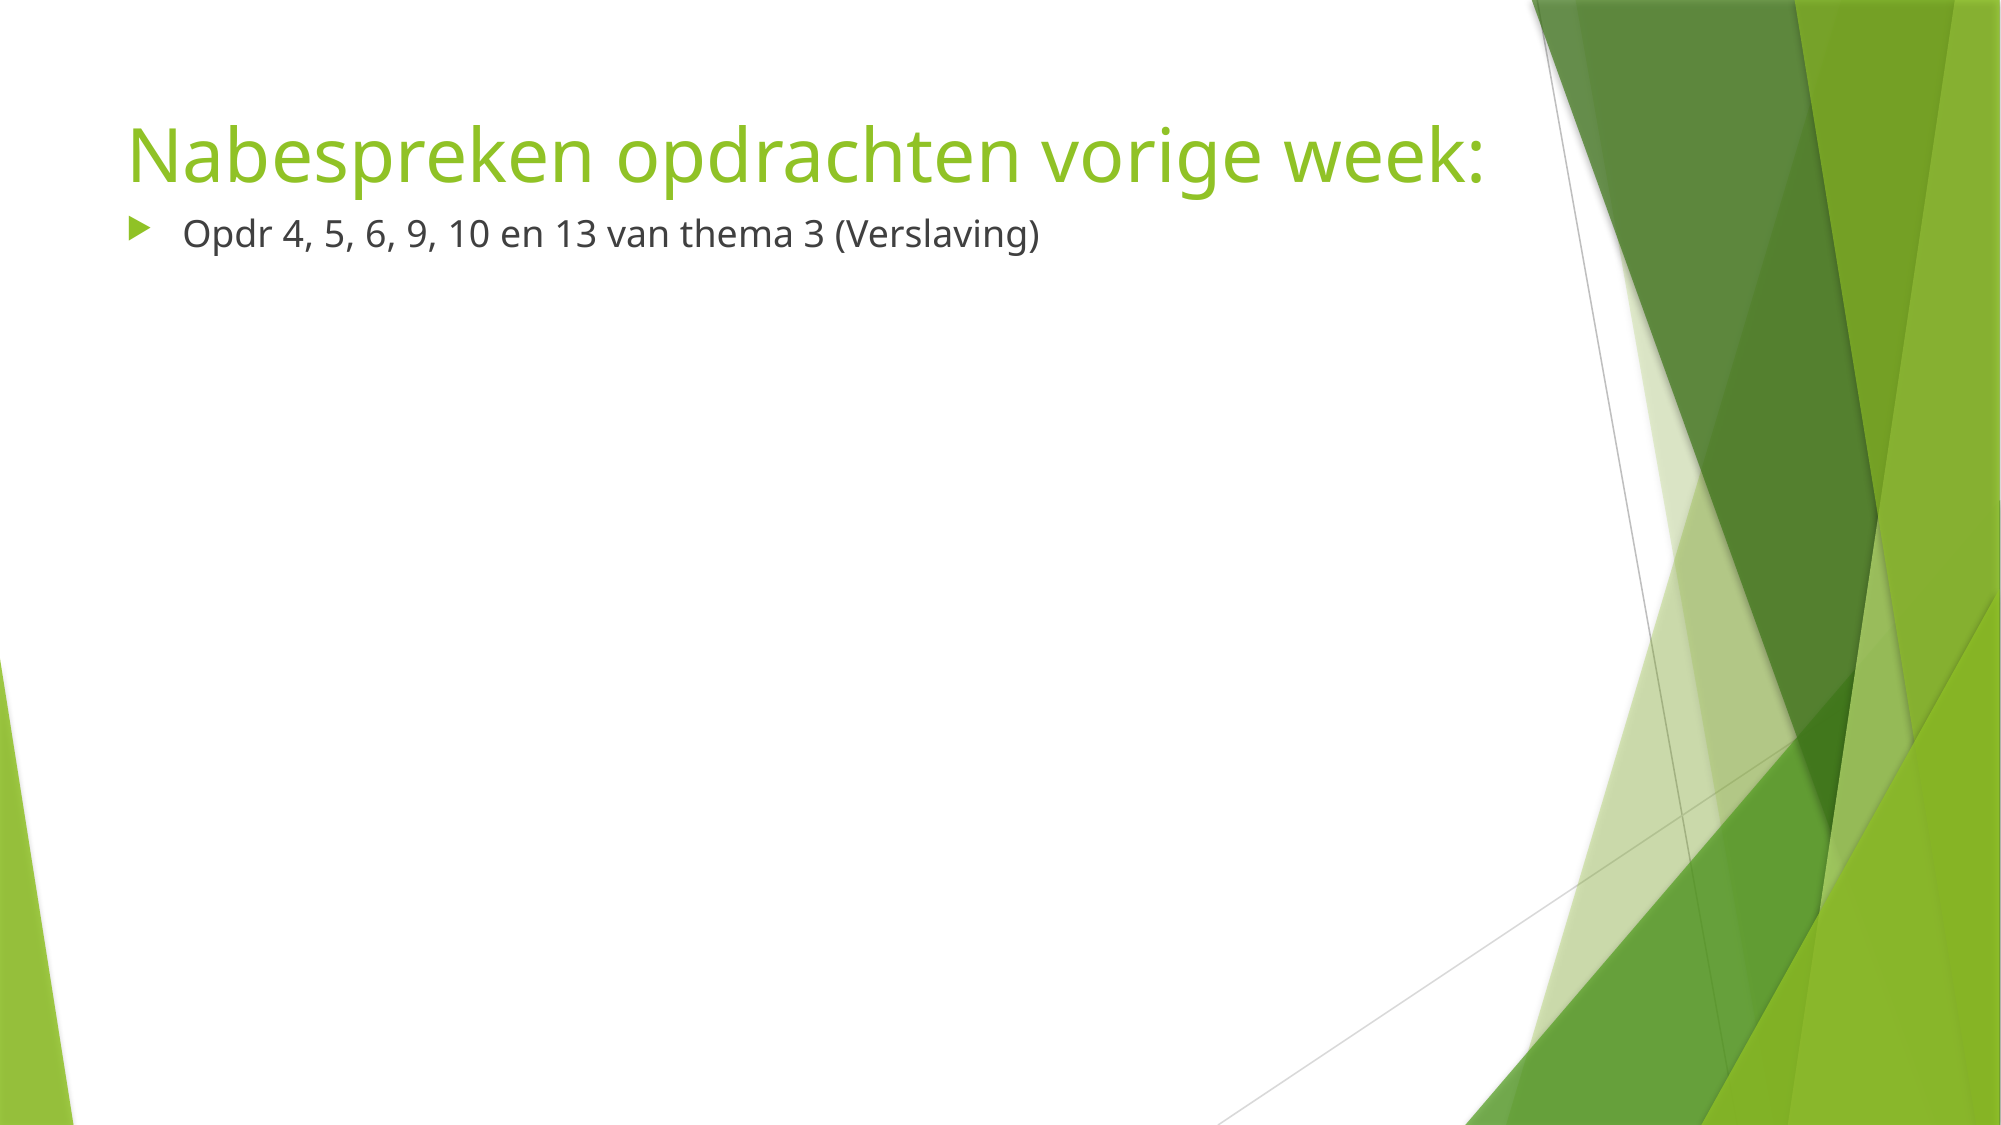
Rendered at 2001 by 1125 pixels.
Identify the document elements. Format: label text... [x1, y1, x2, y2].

list Opdr 4, 5, 6, 9, 10 en 13 van thema 3 (Verslaving) [111, 202, 1522, 992]
title Nabespreken opdrachten vorige week: [111, 99, 1522, 202]
